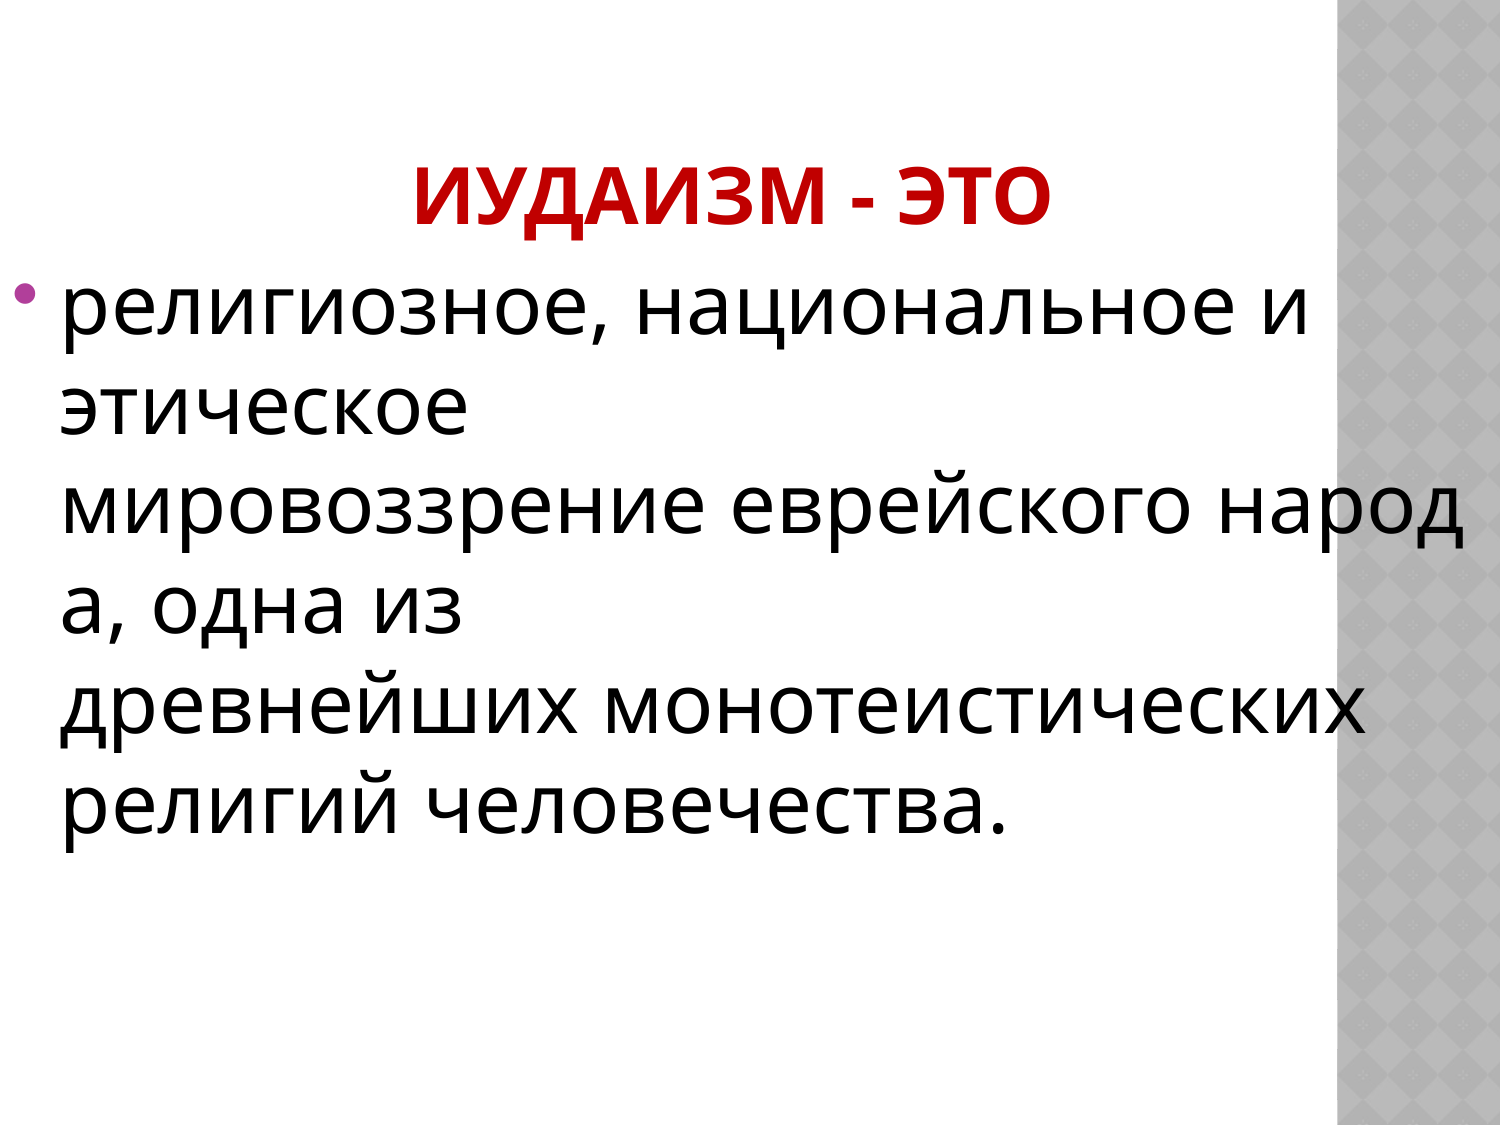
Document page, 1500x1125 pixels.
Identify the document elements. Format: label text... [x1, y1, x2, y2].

list религиозное, национальное и этическое мировоззрение еврейского народа, одна из древнейших монотеистических религий человечества. [0, 243, 1500, 1035]
title Иудаизм - это [75, 52, 1263, 240]
